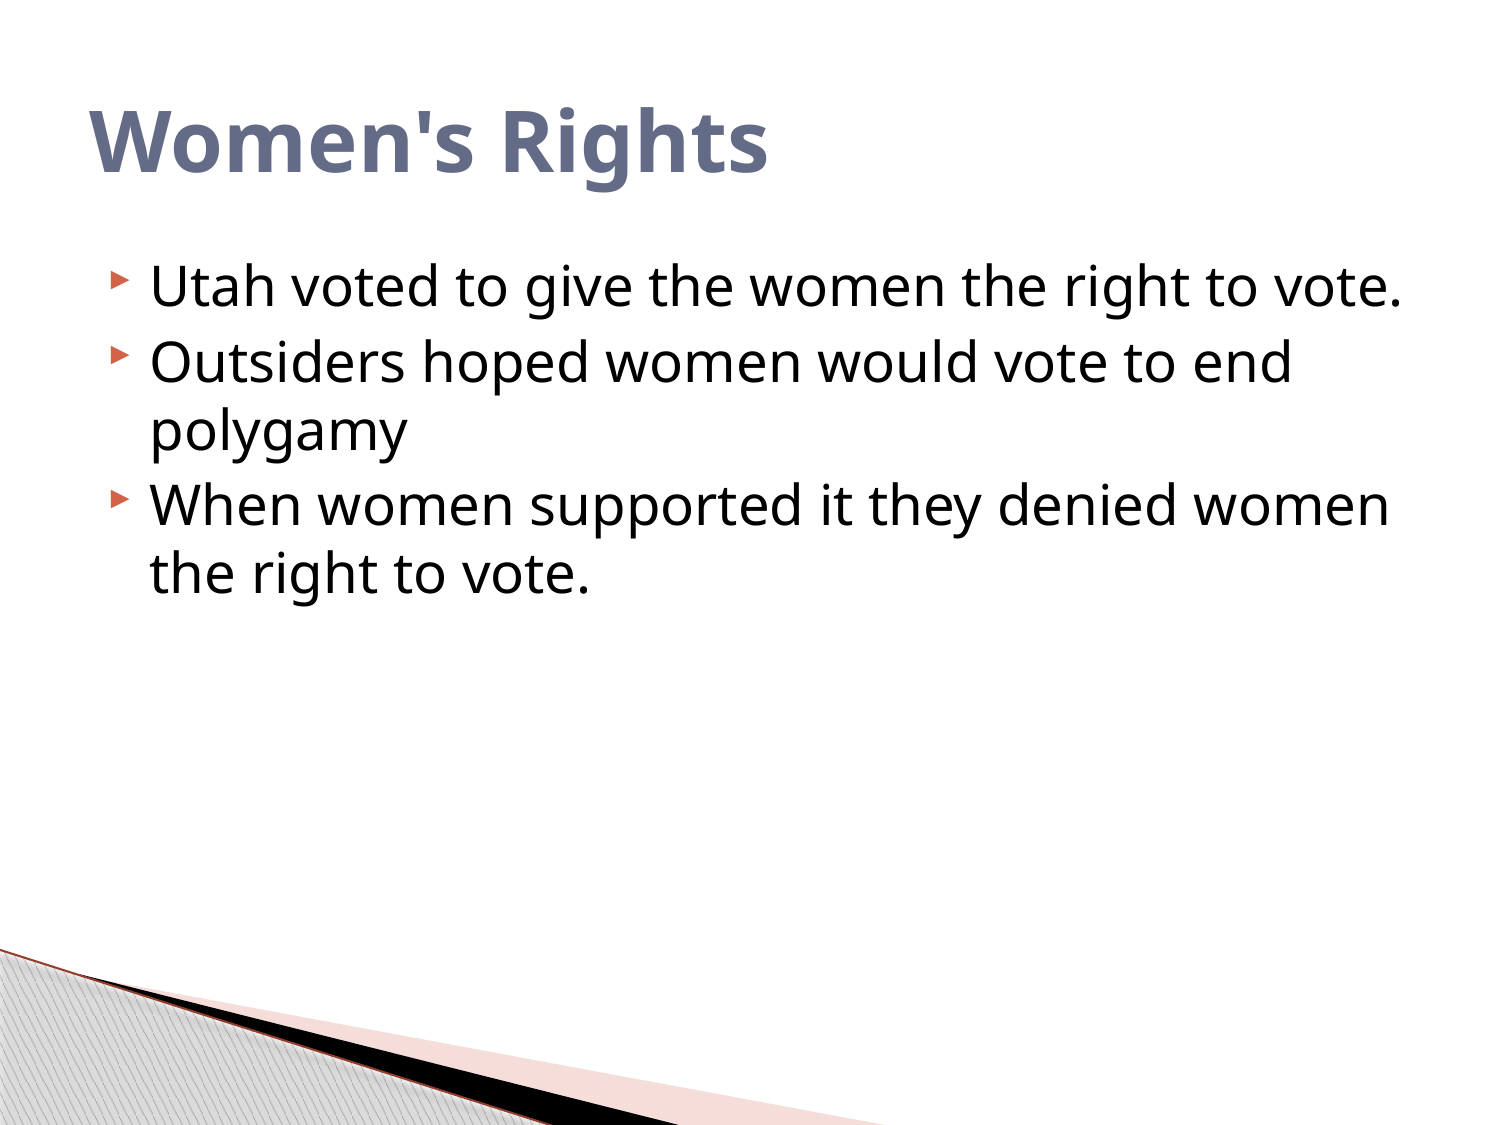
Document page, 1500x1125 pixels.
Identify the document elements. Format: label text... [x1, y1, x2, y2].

title Women's Rights [75, 45, 1425, 233]
list Utah voted to give the women the right to vote. Outsiders hoped women would vote to end polygamy When women supported it they denied women the right to vote. [75, 243, 1425, 986]
